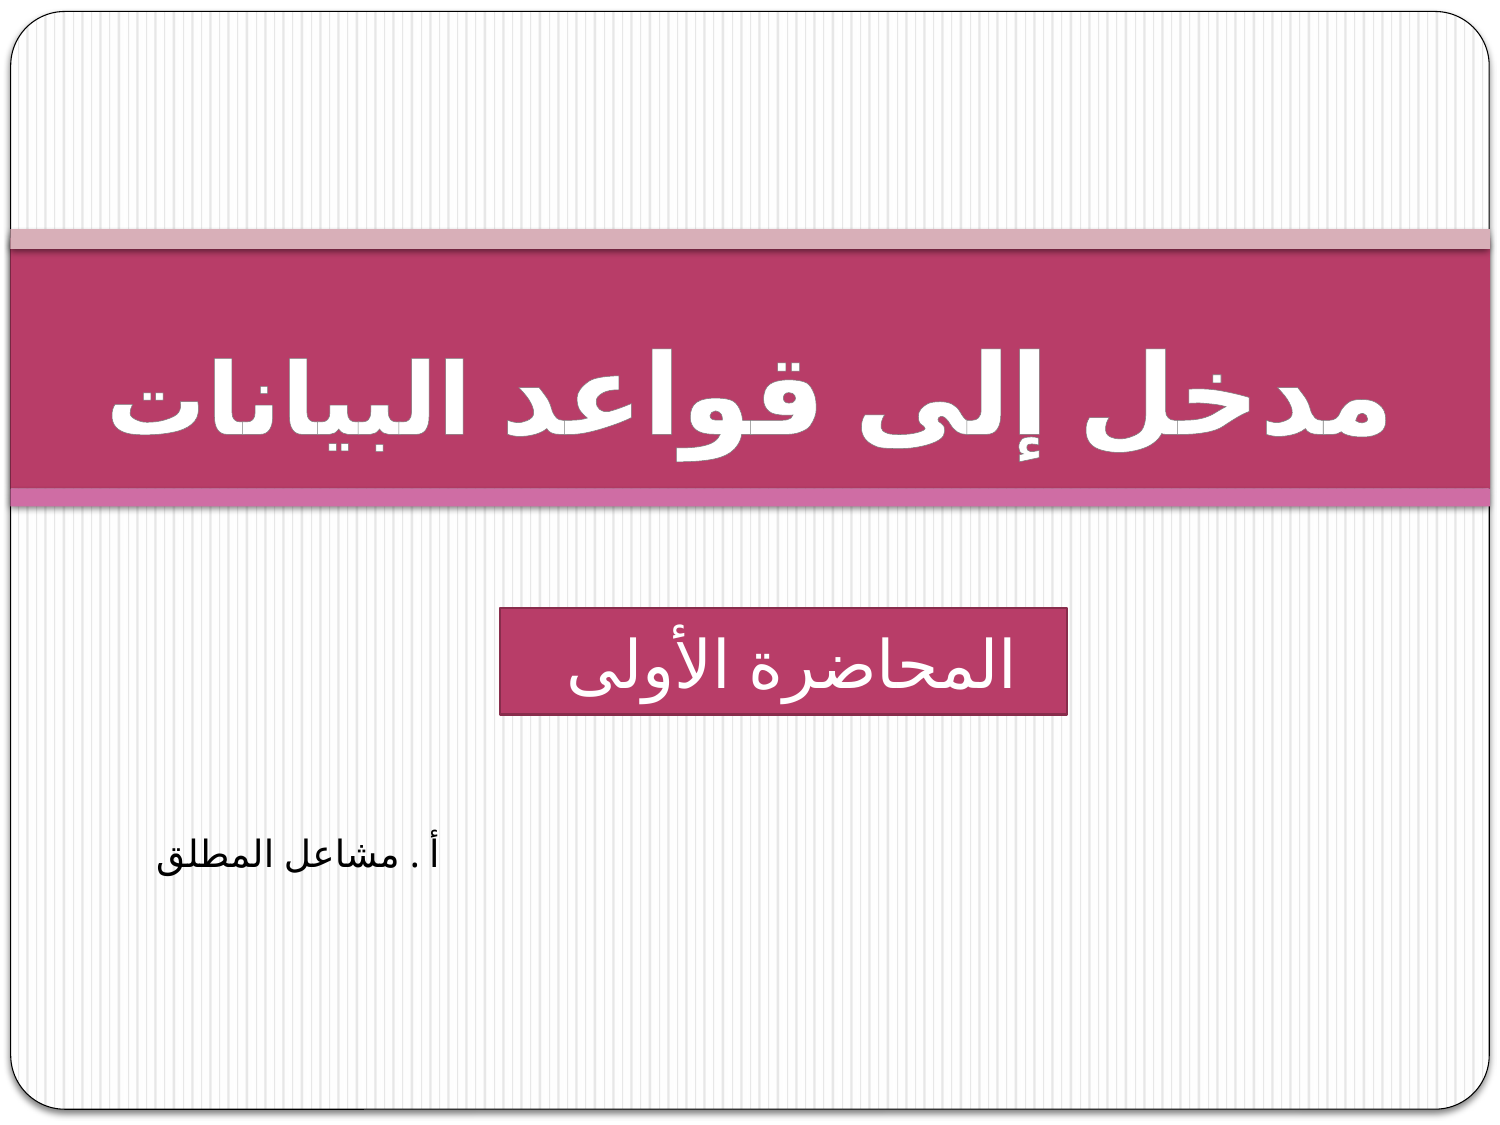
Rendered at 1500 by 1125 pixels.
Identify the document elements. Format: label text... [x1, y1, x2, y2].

text_box أ . مشاعل المطلق [53, 822, 455, 882]
text_box المحاضرة الأولى [499, 607, 1068, 716]
text_box مدخل إلى قواعد البيانات [90, 314, 1410, 465]
